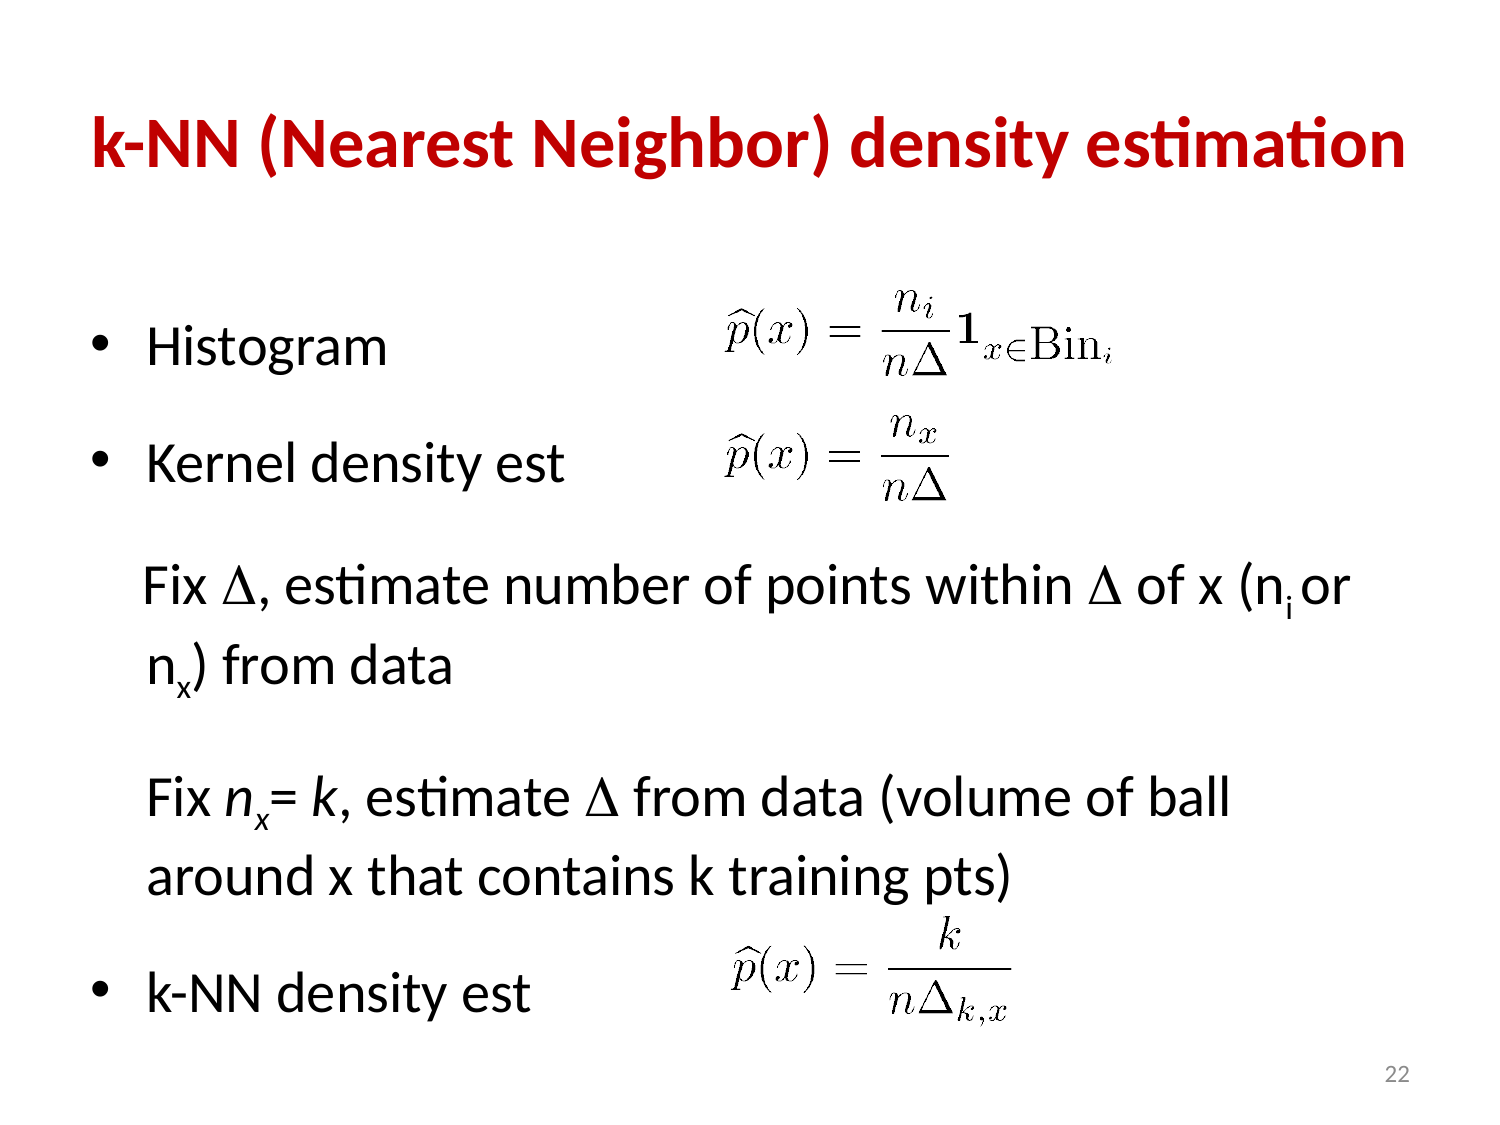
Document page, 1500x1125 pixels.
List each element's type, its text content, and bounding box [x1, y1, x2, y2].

picture [728, 912, 1013, 1031]
picture [720, 287, 1113, 378]
title k-NN (Nearest Neighbor) density estimation [75, 45, 1425, 233]
slide_number 22 [1074, 1042, 1425, 1103]
list Histogram Kernel density est Fix D, estimate number of points within D of x (ni or nx) from data Fix nx= k, estimate D from data (volume of ball around x that contains k training pts) k-NN density est [75, 299, 1425, 1075]
picture [722, 412, 951, 503]
